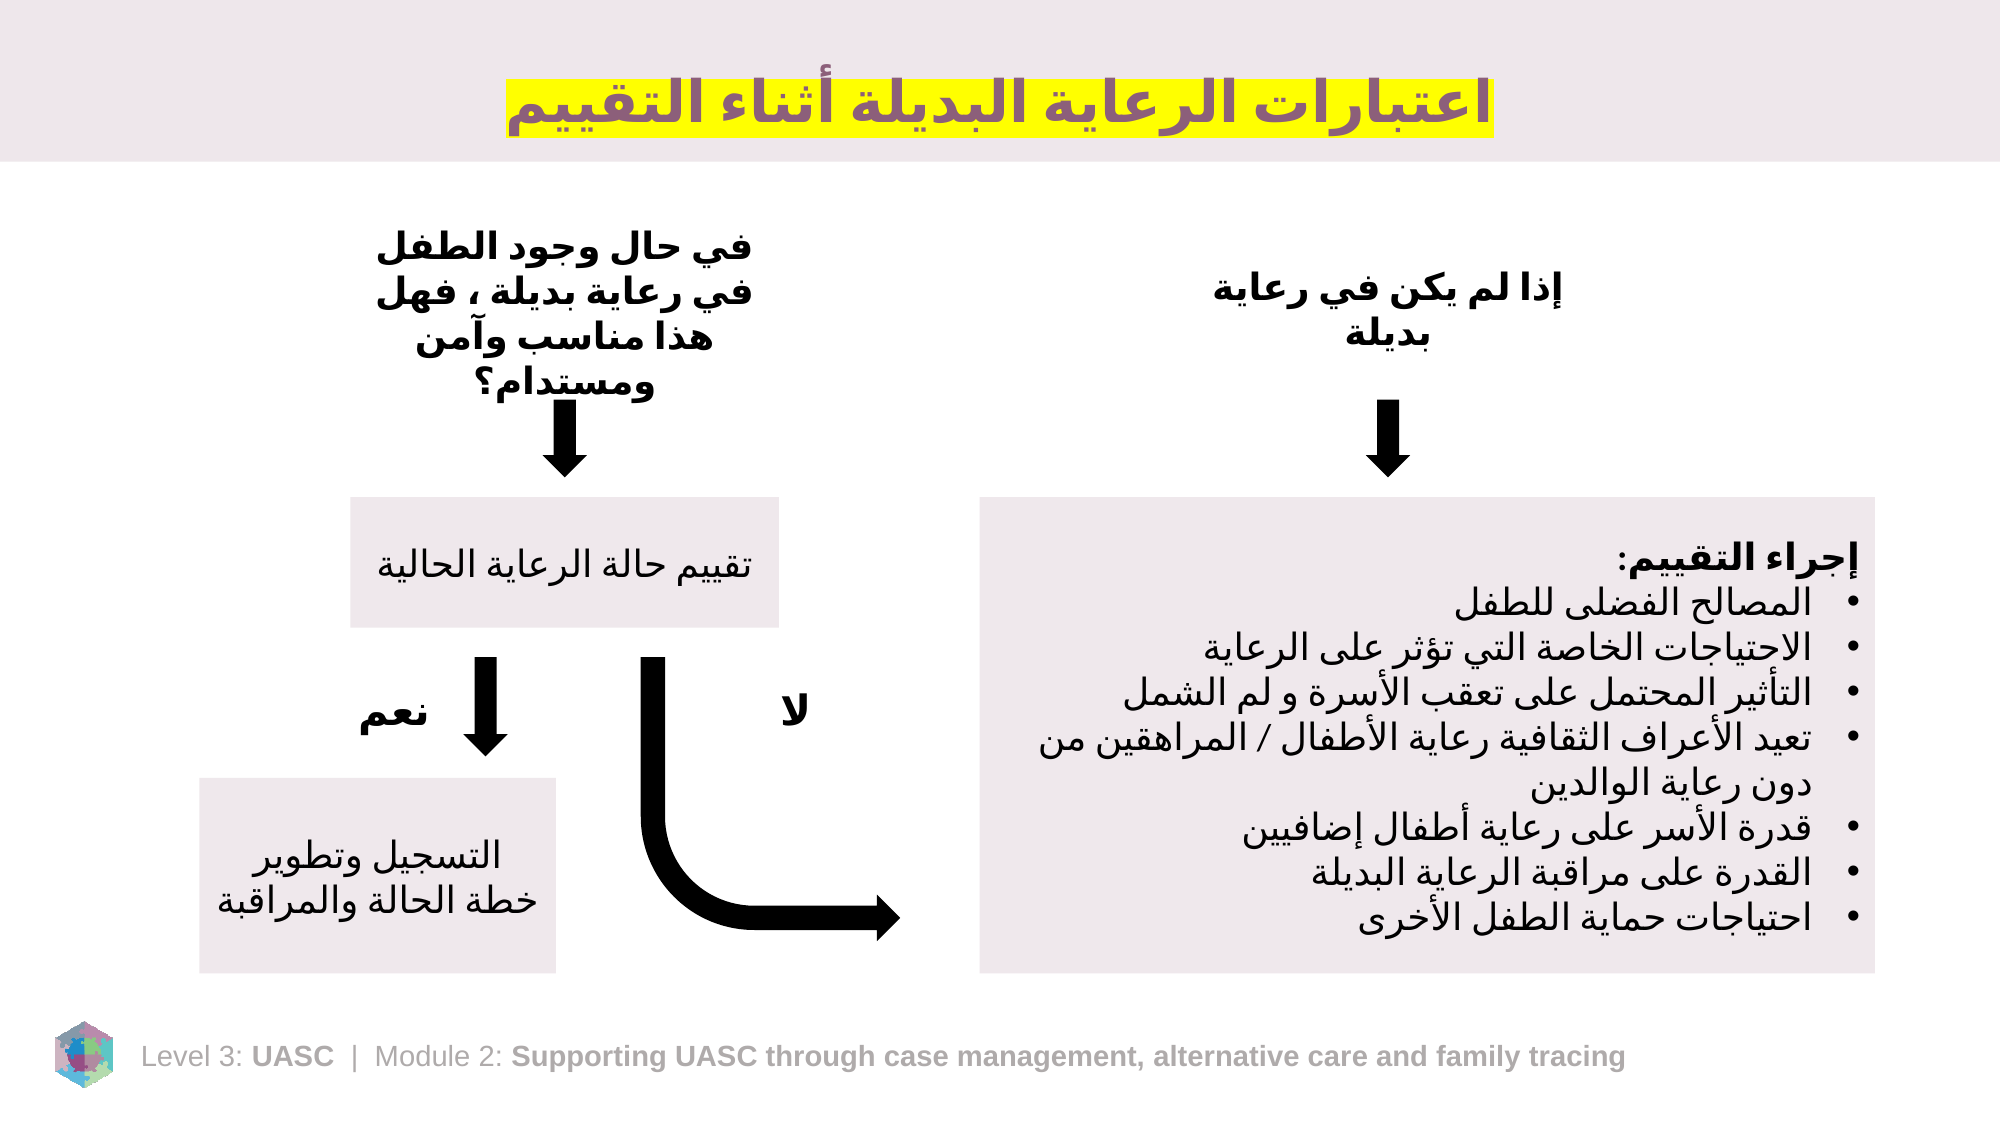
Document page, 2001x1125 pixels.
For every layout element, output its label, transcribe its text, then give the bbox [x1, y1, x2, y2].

text_box إجراء التقييم: المصالح الفضلى للطفل الاحتياجات الخاصة التي تؤثر على الرعاية التأثير المحتمل على تعقب الأسرة و لم الشمل تعيد الأعراف الثقافية رعاية الأطفال / المراهقين من دون رعاية الوالدين قدرة الأسر على رعاية أطفال إضافيين القدرة على مراقبة الرعاية البديلة احتياجات حماية الطفل الأخرى [978, 495, 1877, 976]
title اعتبارات الرعاية البديلة أثناء التقييم [192, 32, 1808, 176]
text_box [1365, 399, 1411, 478]
text_box تقييم حالة الرعاية الحالية [348, 495, 781, 630]
text_box في حال وجود الطفل في رعاية بديلة ، فهل هذا مناسب وآمن ومستدام؟ [348, 222, 781, 402]
text_box نعم [236, 675, 445, 741]
text_box [542, 399, 587, 478]
picture [55, 1021, 113, 1088]
text_box التسجيل وتطوير خطة الحالة والمراقبة [197, 776, 558, 975]
text_box لا [691, 675, 827, 741]
text_box إذا لم يكن في رعاية بديلة [1172, 221, 1604, 395]
text_box [638, 655, 903, 944]
text_box [463, 657, 508, 757]
